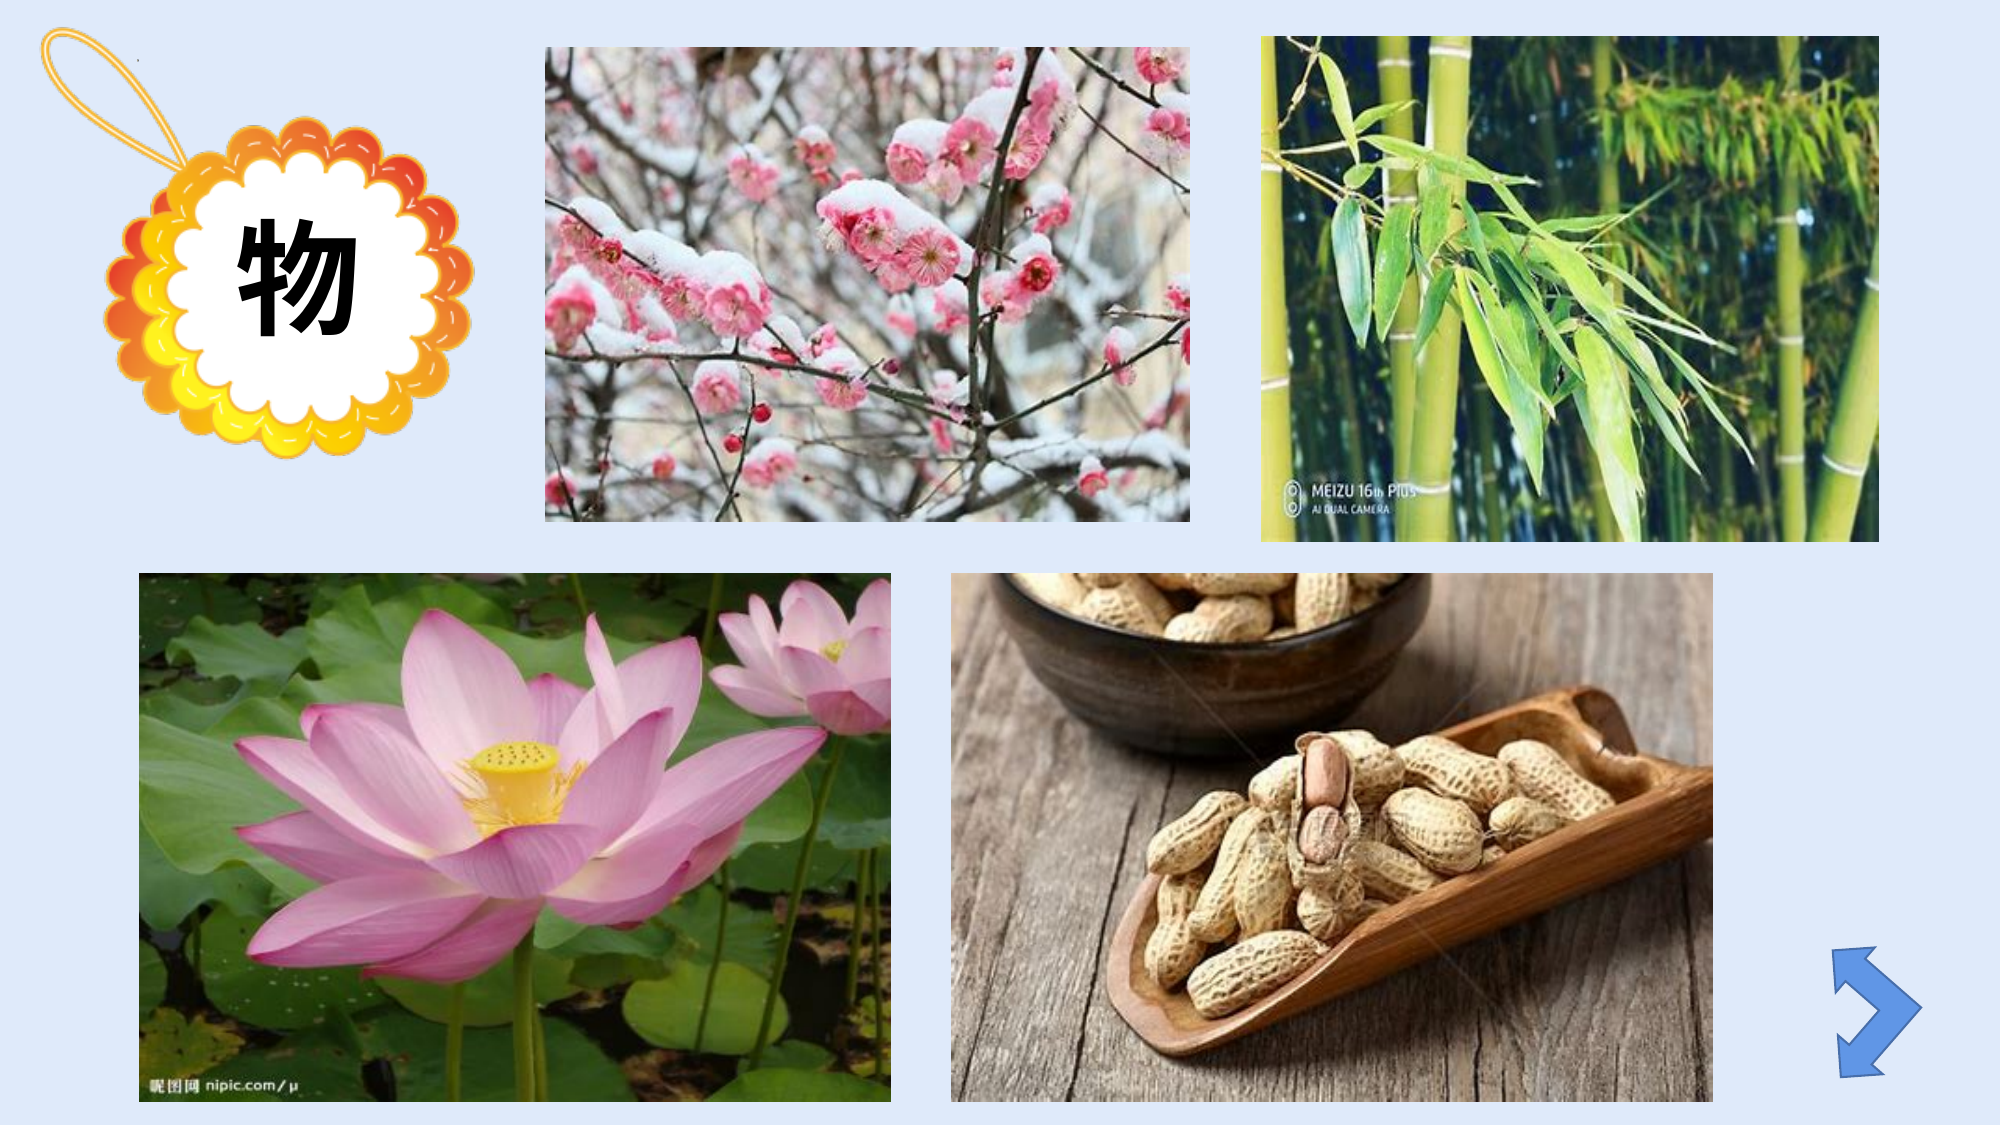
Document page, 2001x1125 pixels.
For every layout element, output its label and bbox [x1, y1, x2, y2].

picture [139, 573, 891, 1102]
text_box [13, 0, 508, 494]
text_box [1831, 946, 1923, 1079]
picture [545, 47, 1190, 523]
picture [1261, 36, 1879, 542]
picture [951, 573, 1713, 1102]
